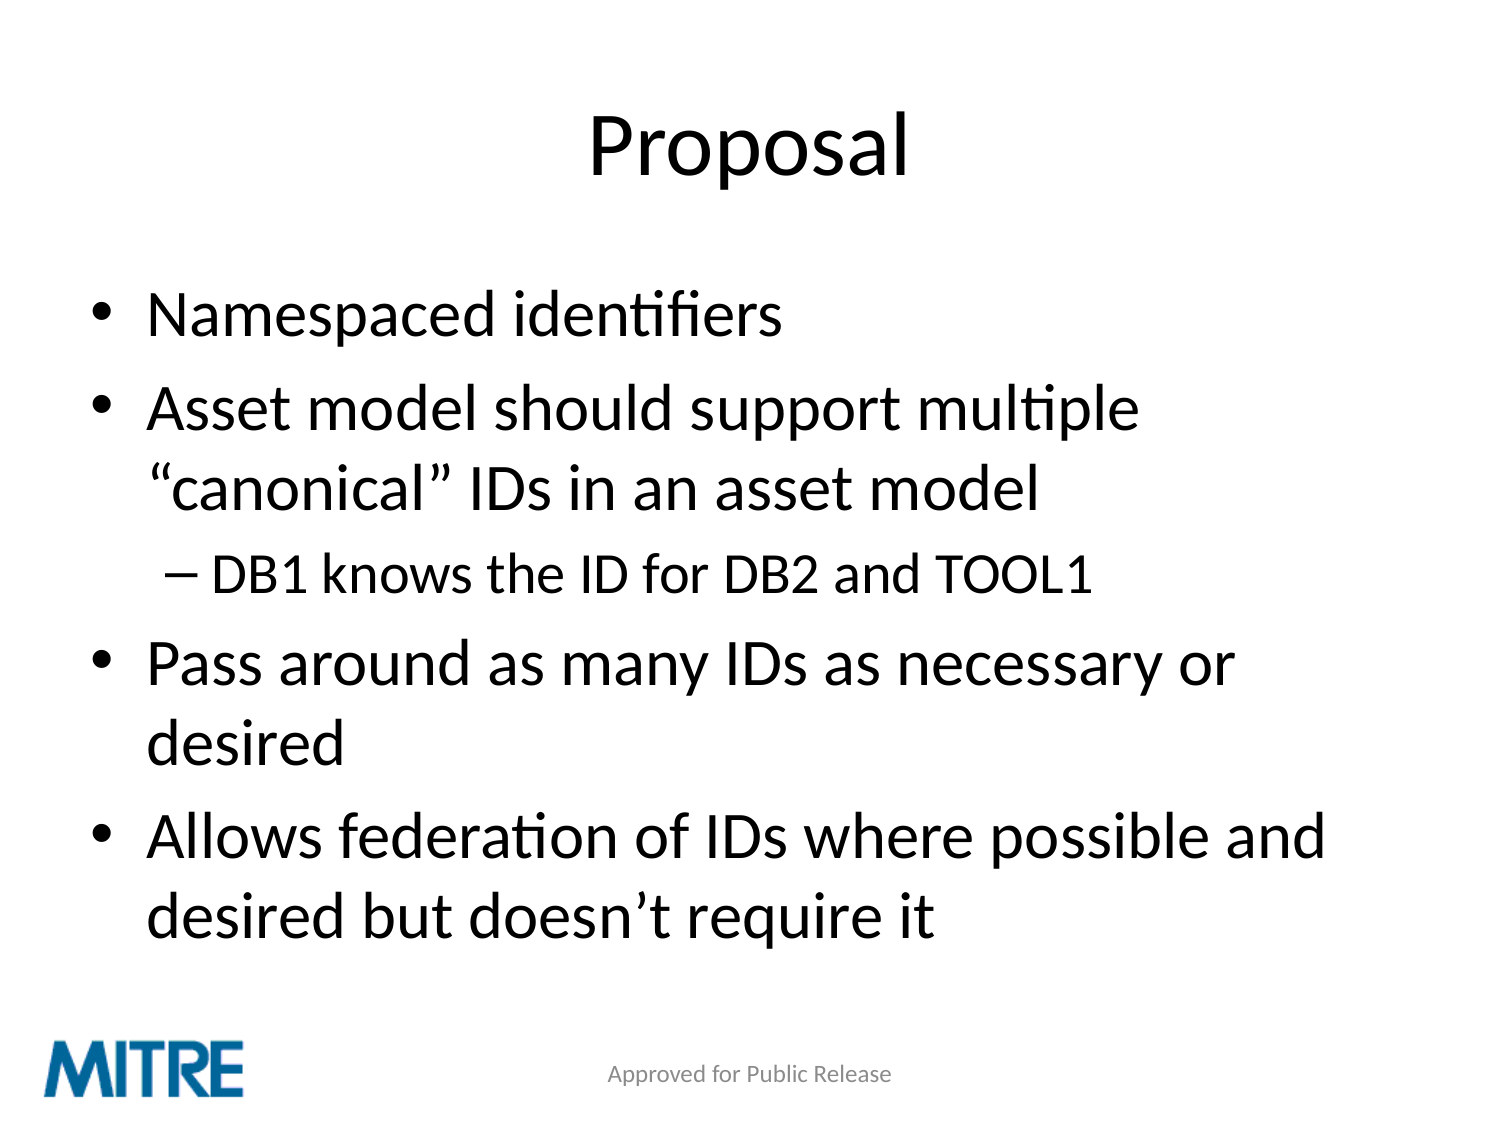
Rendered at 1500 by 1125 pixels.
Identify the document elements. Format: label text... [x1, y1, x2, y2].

footer Approved for Public Release [512, 1042, 988, 1103]
title Proposal [75, 45, 1425, 233]
picture [37, 1033, 250, 1103]
list Namespaced identifiers Asset model should support multiple “canonical” IDs in an asset model DB1 knows the ID for DB2 and TOOL1 Pass around as many IDs as necessary or desired Allows federation of IDs where possible and desired but doesn’t require it [75, 262, 1425, 1005]
